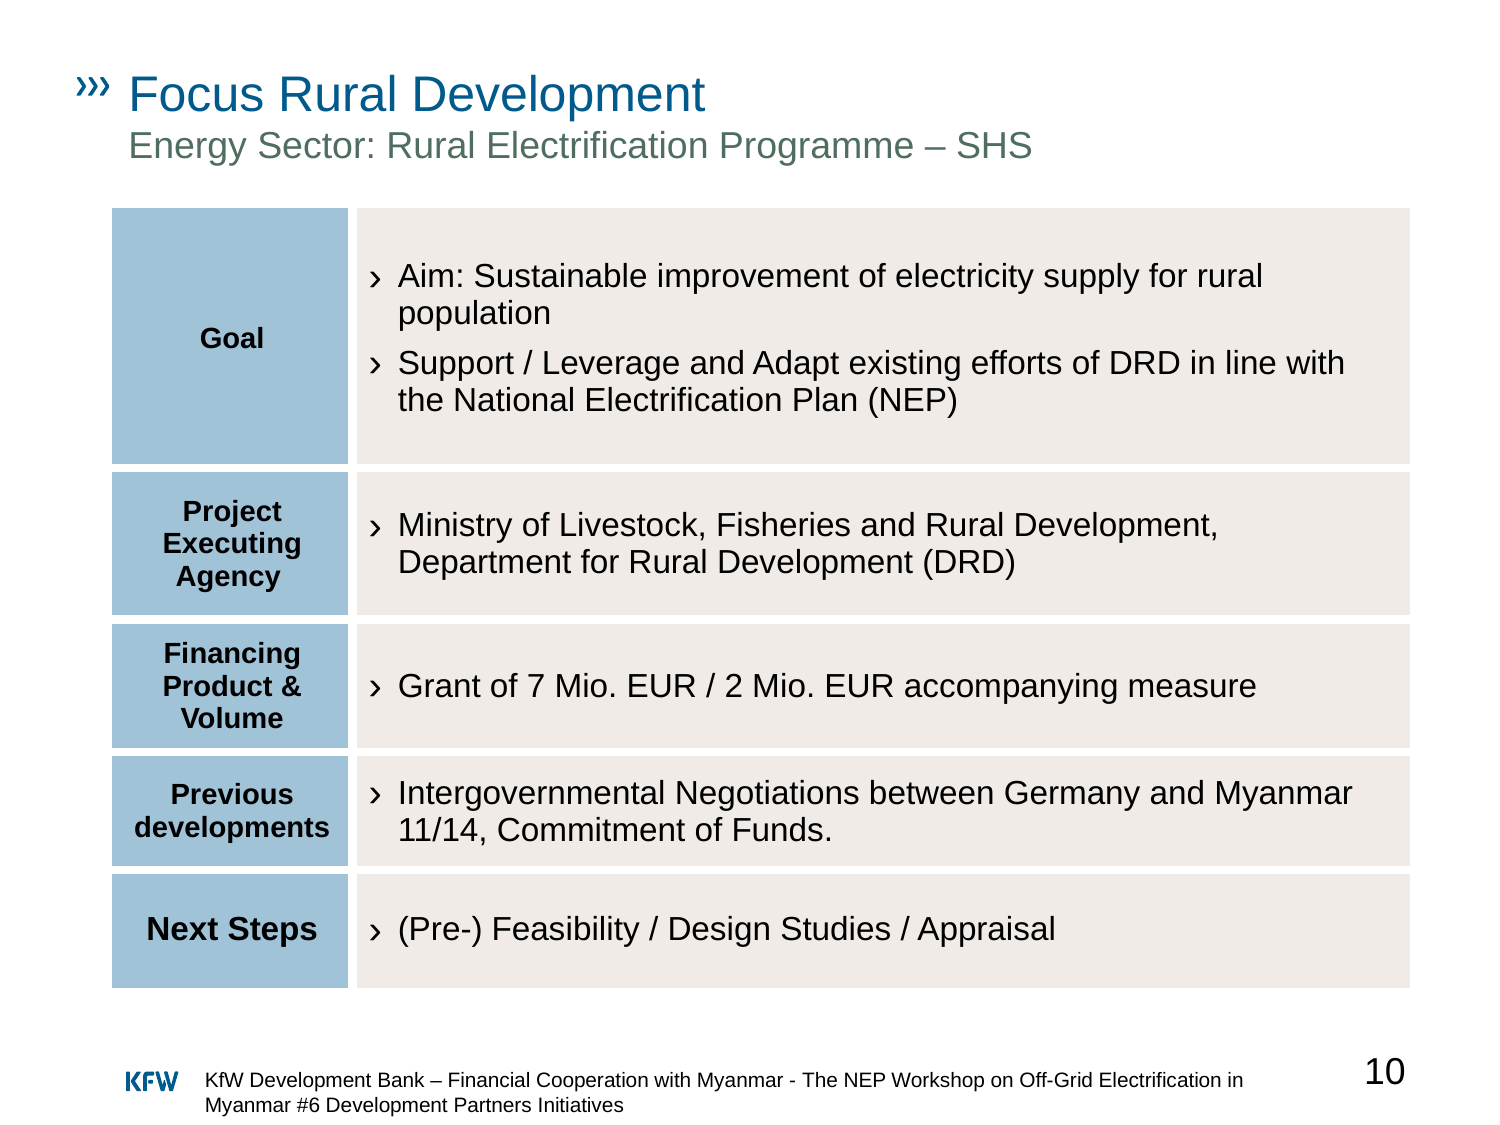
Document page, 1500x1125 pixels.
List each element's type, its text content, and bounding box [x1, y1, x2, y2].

slide_number 10 [1364, 1046, 1500, 1107]
title Focus Rural Development Energy Sector: Rural Electrification Programme – SHS [128, 61, 1317, 208]
table_header Goal [112, 208, 348, 464]
table_cell Ministry of Livestock, Fisheries and Rural Development, Department for Rural Development (DRD) [357, 472, 1410, 615]
table_cell Project Executing Agency [112, 472, 348, 615]
table_header Aim: Sustainable improvement of electricity supply for rural population Support / Leverage and Adapt existing efforts of DRD in line with the National Electrification Plan (NEP) [357, 208, 1410, 464]
table_cell Next Steps [112, 874, 348, 988]
table_cell (Pre-) Feasibility / Design Studies / Appraisal [357, 874, 1410, 988]
footer KfW Development Bank – Financial Cooperation with Myanmar - The NEP Workshop on Off-Grid Electrification in Myanmar #6 Development Partners Initiatives [204, 1066, 1294, 1095]
table_cell Previous developments [112, 756, 348, 866]
table_cell Intergovernmental Negotiations between Germany and Myanmar 11/14, Commitment of Funds. [357, 756, 1410, 866]
table_cell Grant of 7 Mio. EUR / 2 Mio. EUR accompanying measure [357, 624, 1410, 748]
table_cell Financing Product & Volume [112, 624, 348, 748]
